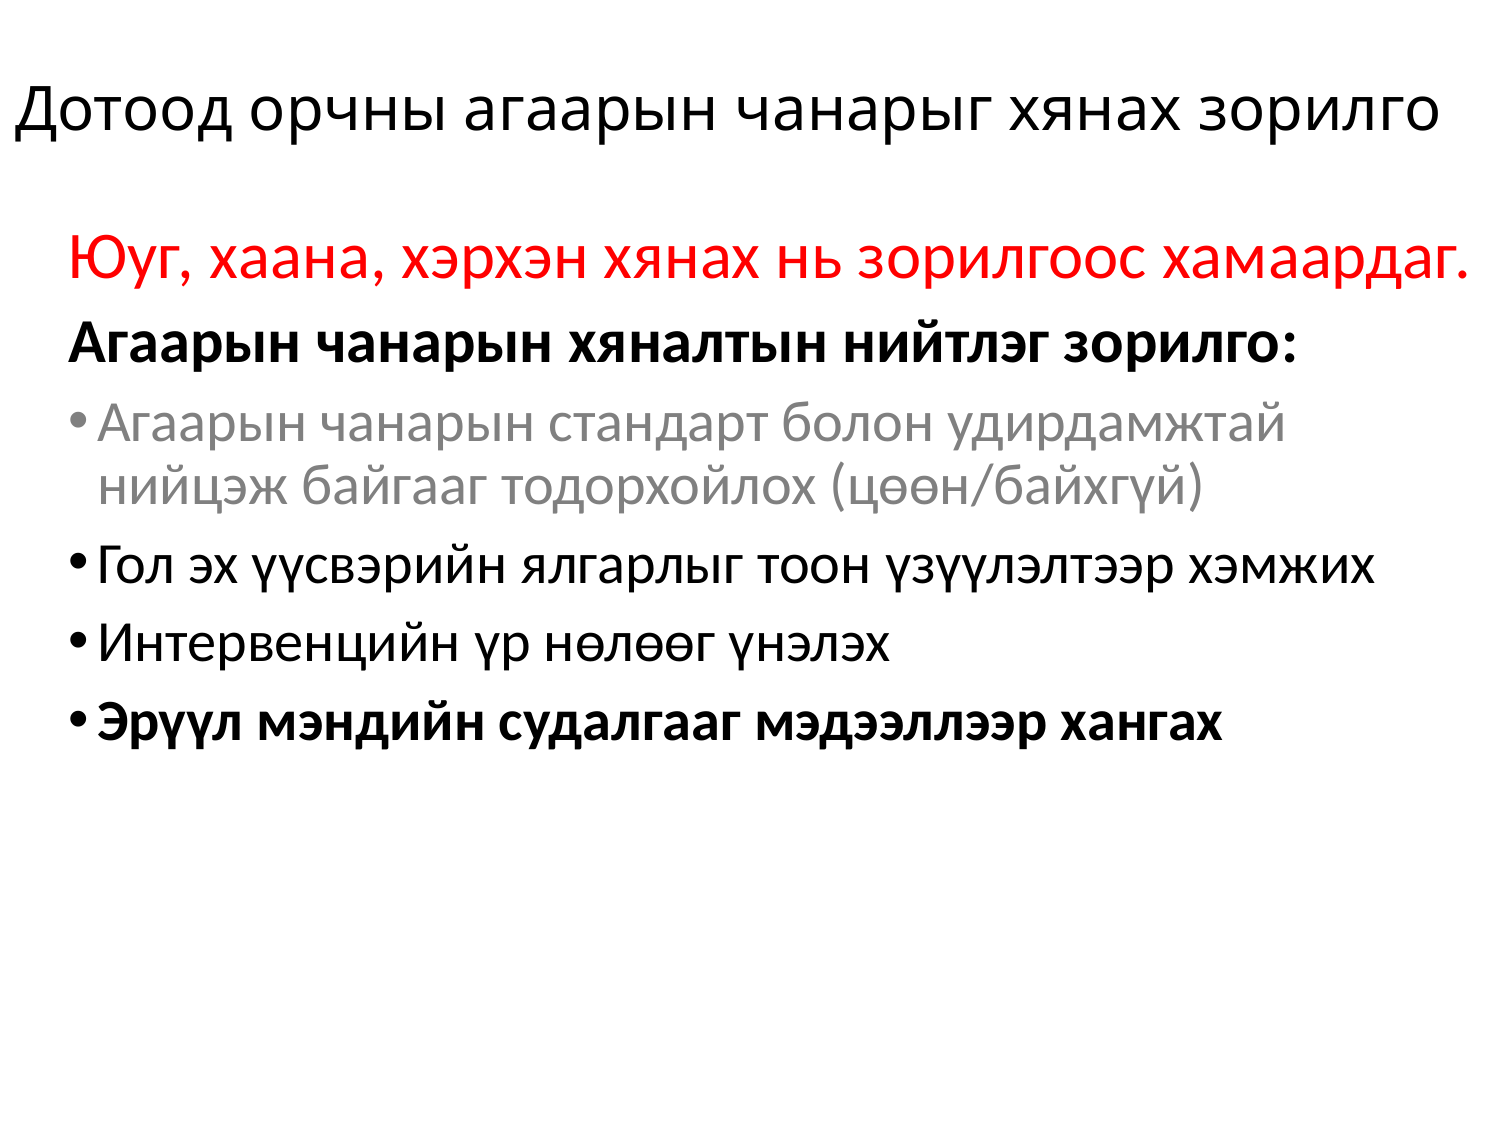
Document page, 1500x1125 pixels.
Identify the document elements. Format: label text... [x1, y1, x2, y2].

list Юуг, хаана, хэрхэн хянах нь зорилгоос хамаардаг. Агаарын чанарын хяналтын нийтлэг зорилго: Агаарын чанарын стандарт болон удирдамжтай нийцэж байгааг тодорхойлох (цөөн/байхгүй) Гол эх үүсвэрийн ялгарлыг тоон үзүүлэлтээр хэмжих Интервенцийн үр нөлөөг үнэлэх Эрүүл мэндийн судалгааг мэдээллээр хангах [53, 213, 1500, 1093]
title Дотоод орчны агаарын чанарыг хянах зорилго [0, 48, 1500, 173]
